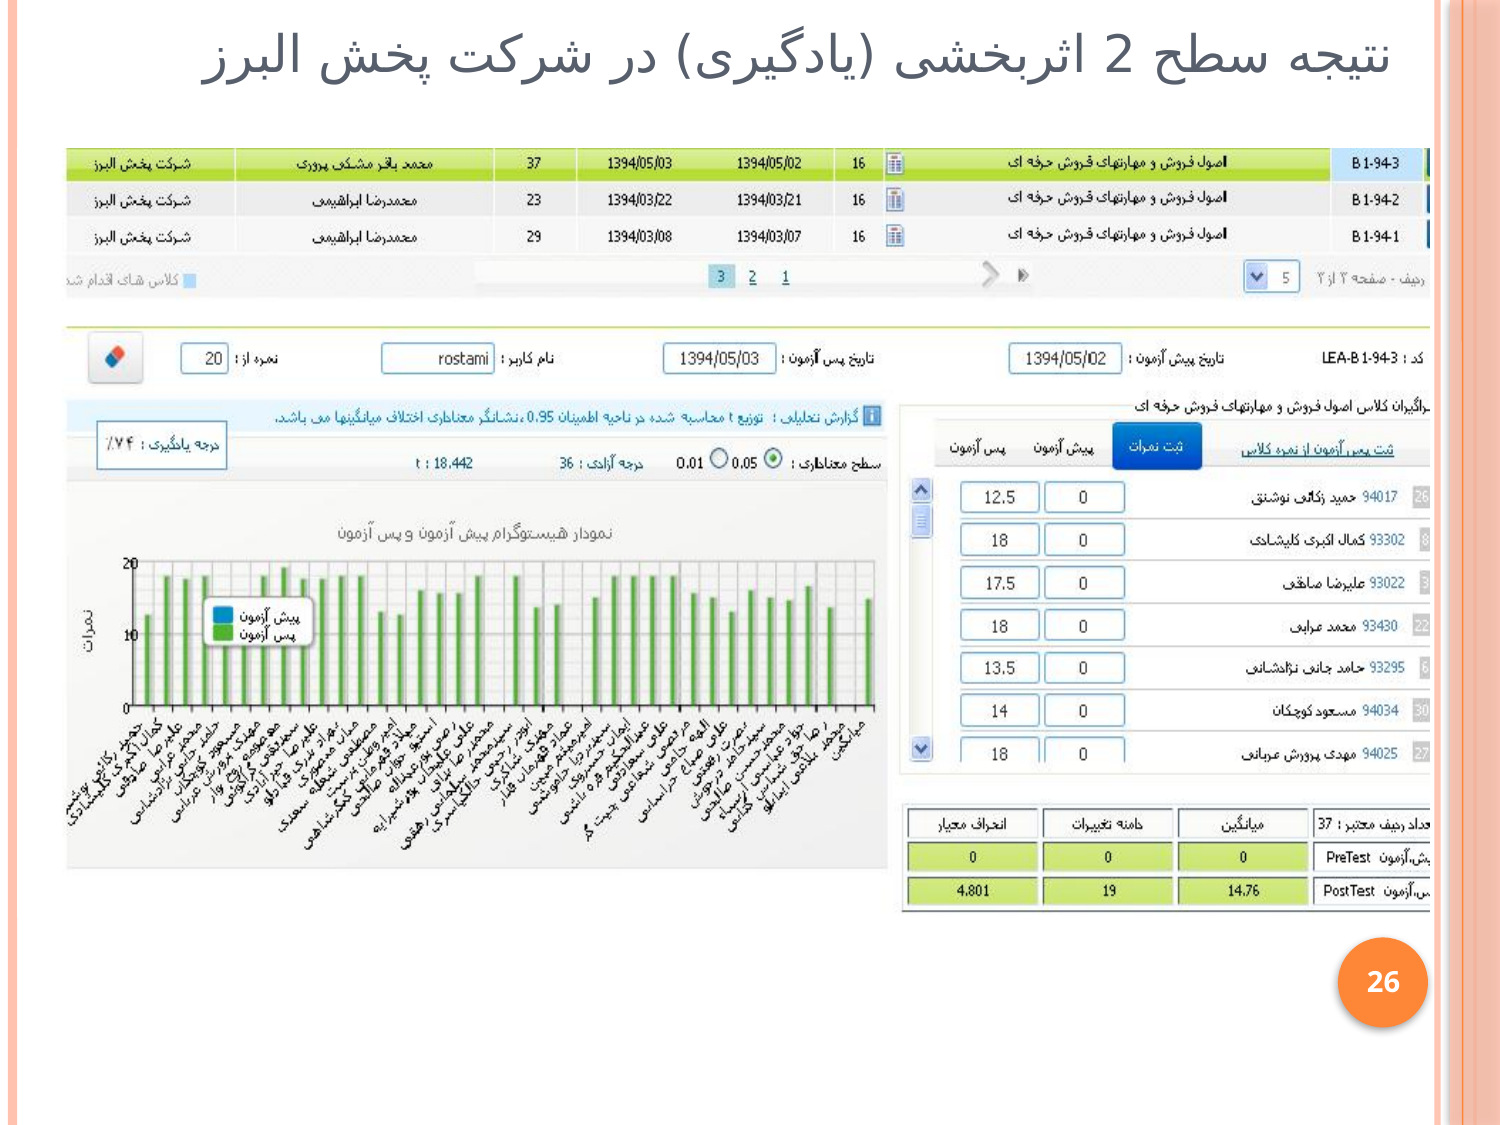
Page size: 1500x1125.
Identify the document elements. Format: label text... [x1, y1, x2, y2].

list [17, 148, 1430, 918]
slide_number 26 [1333, 940, 1434, 1027]
text_box نتیجه سطح 2 اثربخشی (یادگیری) در شرکت پخش البرز [183, 6, 1408, 90]
